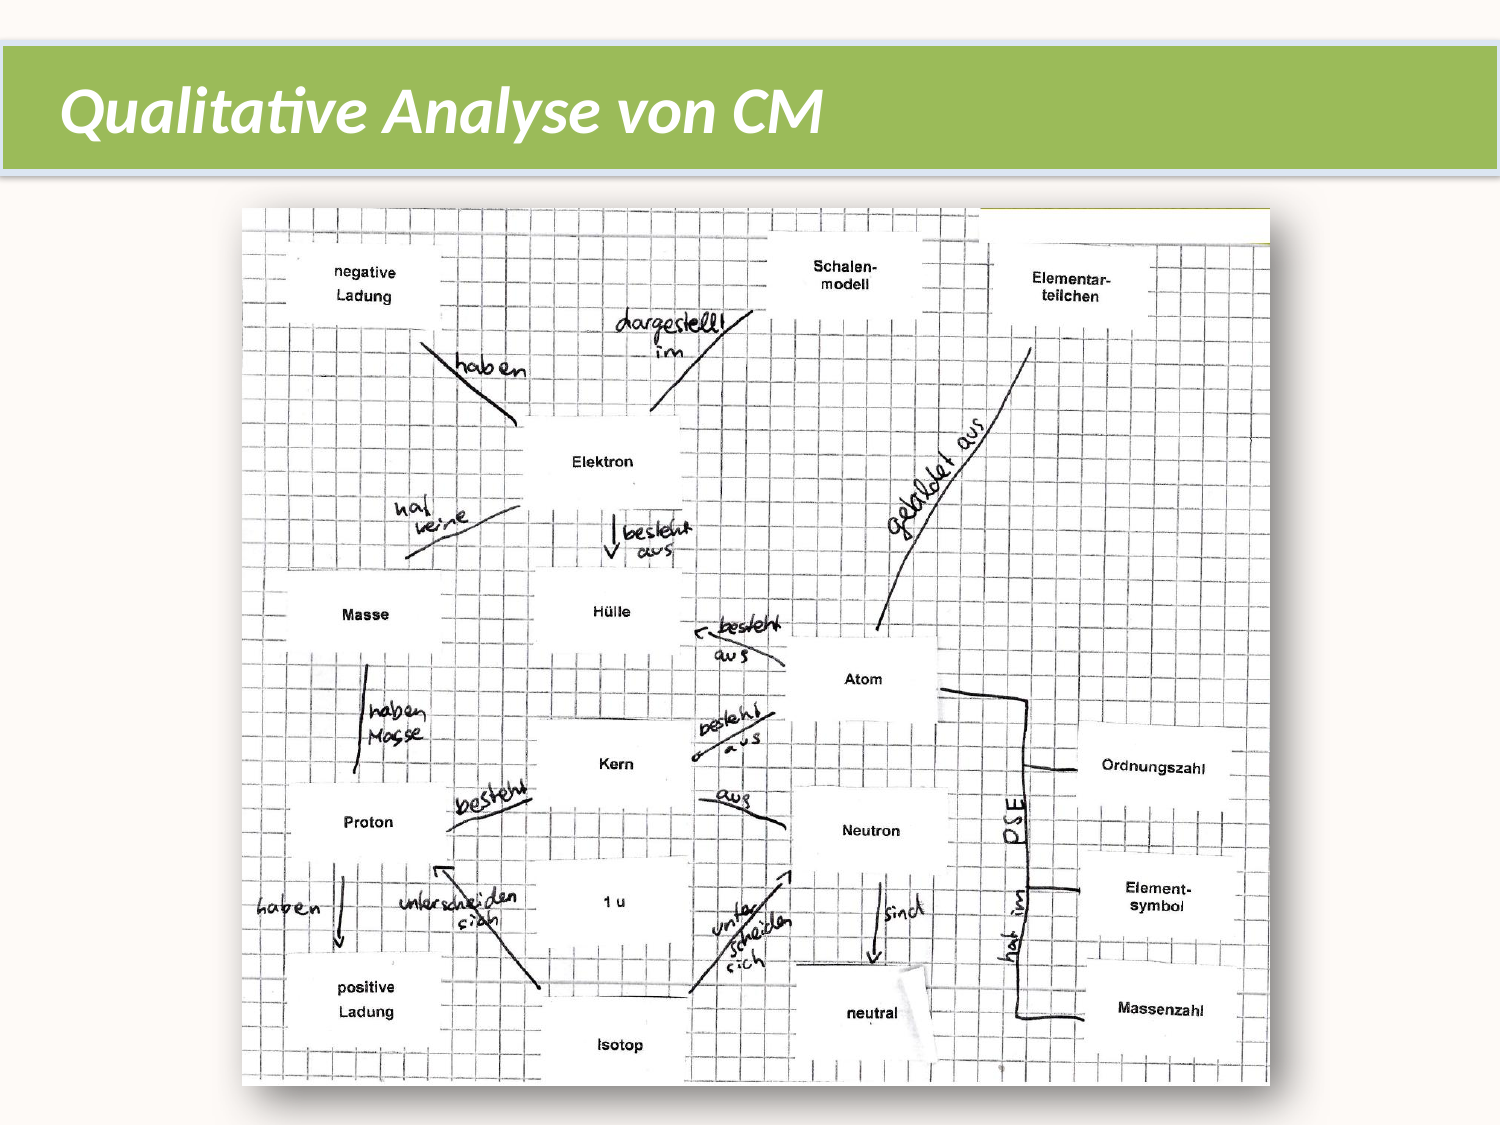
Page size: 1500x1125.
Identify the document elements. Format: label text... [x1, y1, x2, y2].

picture [241, 207, 1270, 1086]
text_box Qualitative Analyse von CM [0, 40, 1500, 176]
